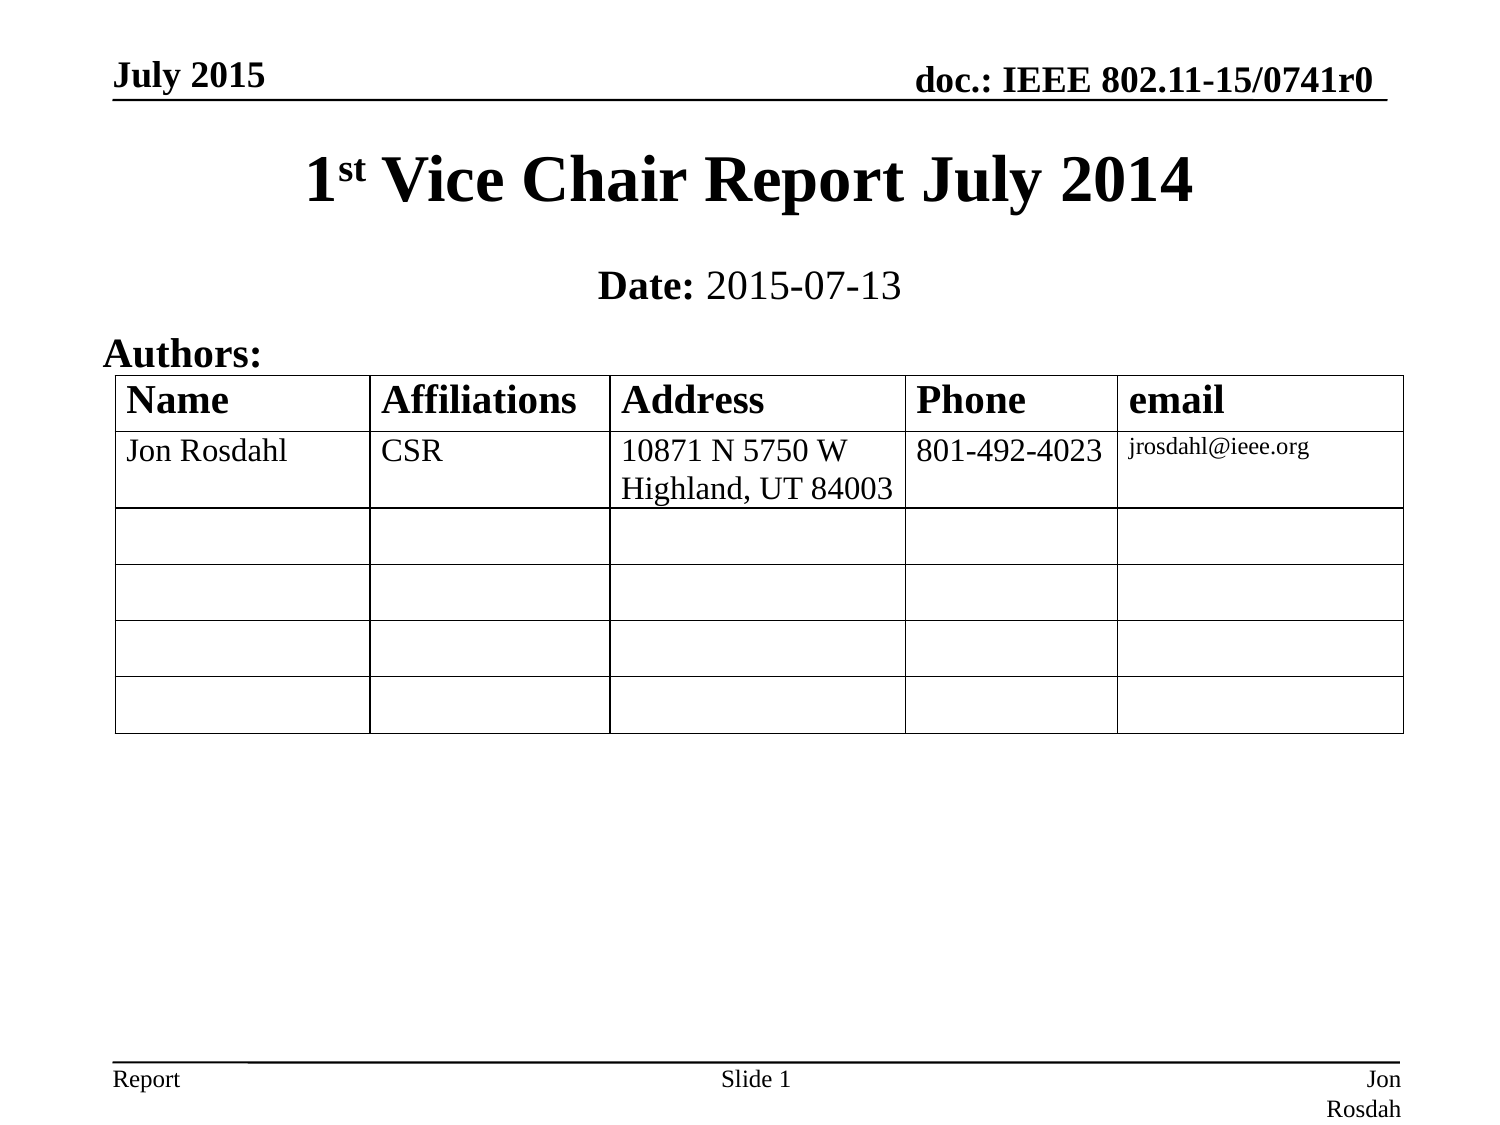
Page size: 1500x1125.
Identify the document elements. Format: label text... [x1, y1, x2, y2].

text_box Authors: [87, 318, 325, 381]
slide_number Slide 1 [712, 1061, 800, 1093]
title 1st Vice Chair Report July 2014 [112, 112, 1388, 238]
footer Jon Rosdahl (CSR) [1324, 1061, 1402, 1093]
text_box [99, 374, 1431, 786]
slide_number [112, 49, 361, 96]
list Date: 2015-07-13 [112, 249, 1388, 313]
